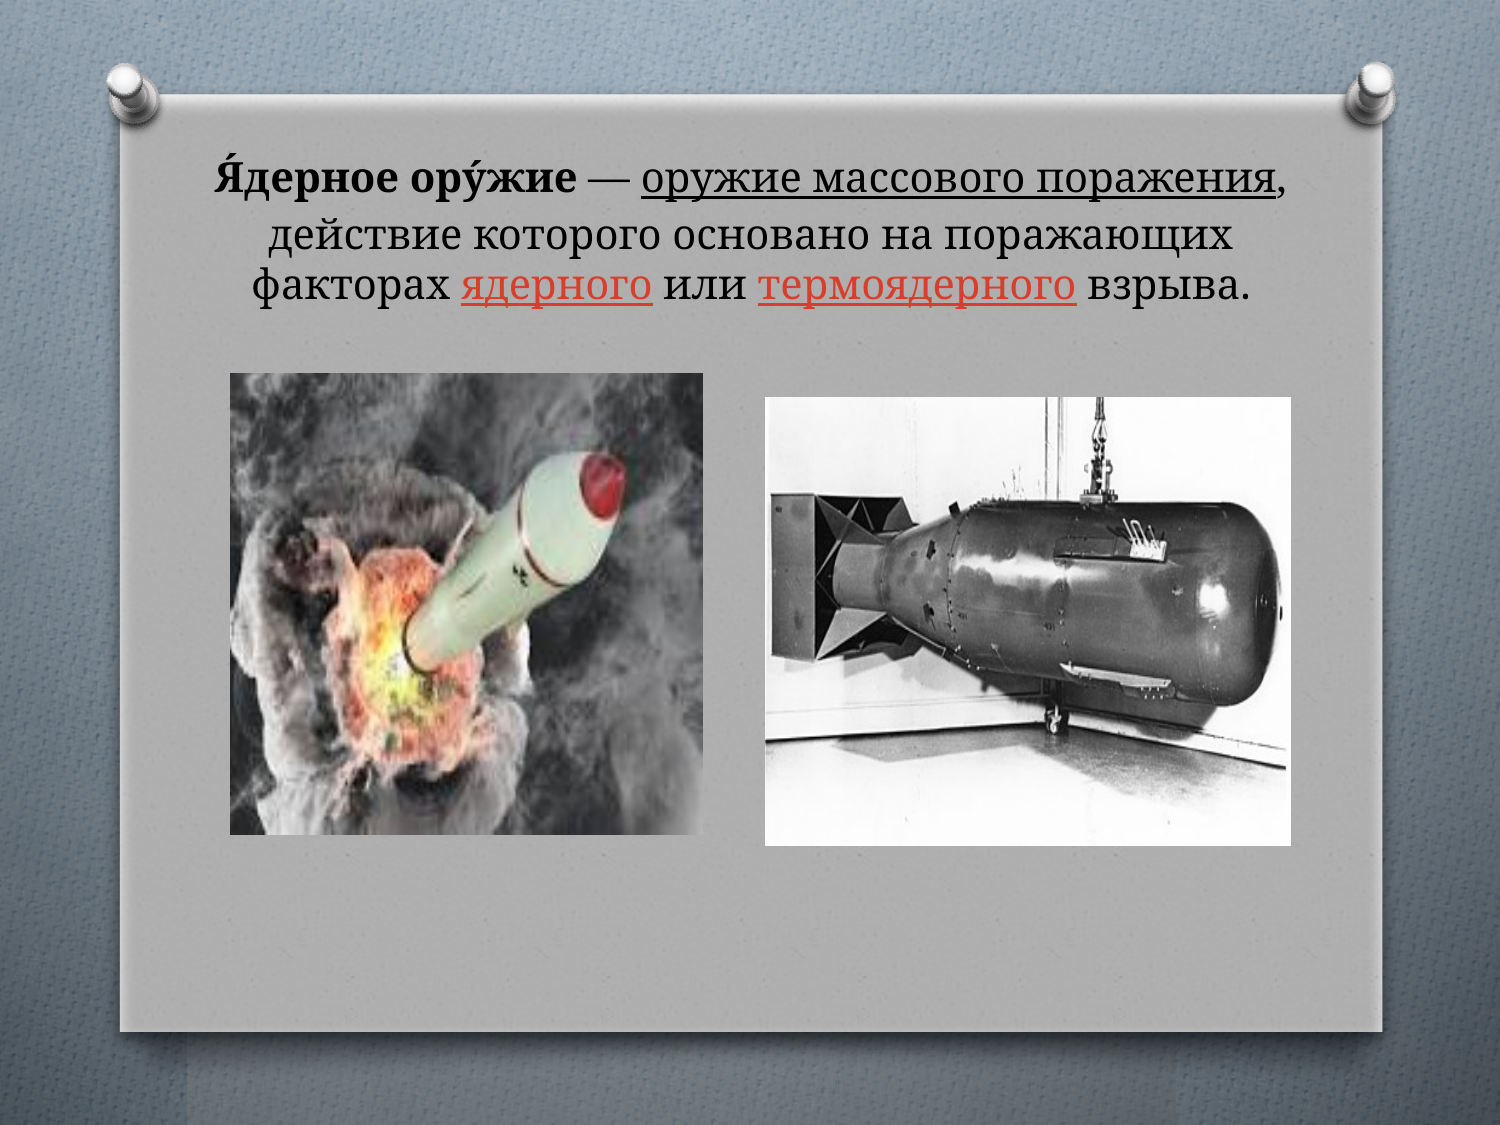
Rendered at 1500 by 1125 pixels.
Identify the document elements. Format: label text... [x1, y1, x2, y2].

title Я́дерное ору́жие — оружие массового поражения, действие которого основано на поражающих факторах ядерного или термоядерного взрыва. [179, 134, 1323, 332]
picture [1317, 35, 1439, 156]
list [229, 373, 703, 835]
picture [75, 29, 198, 153]
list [764, 396, 1291, 847]
